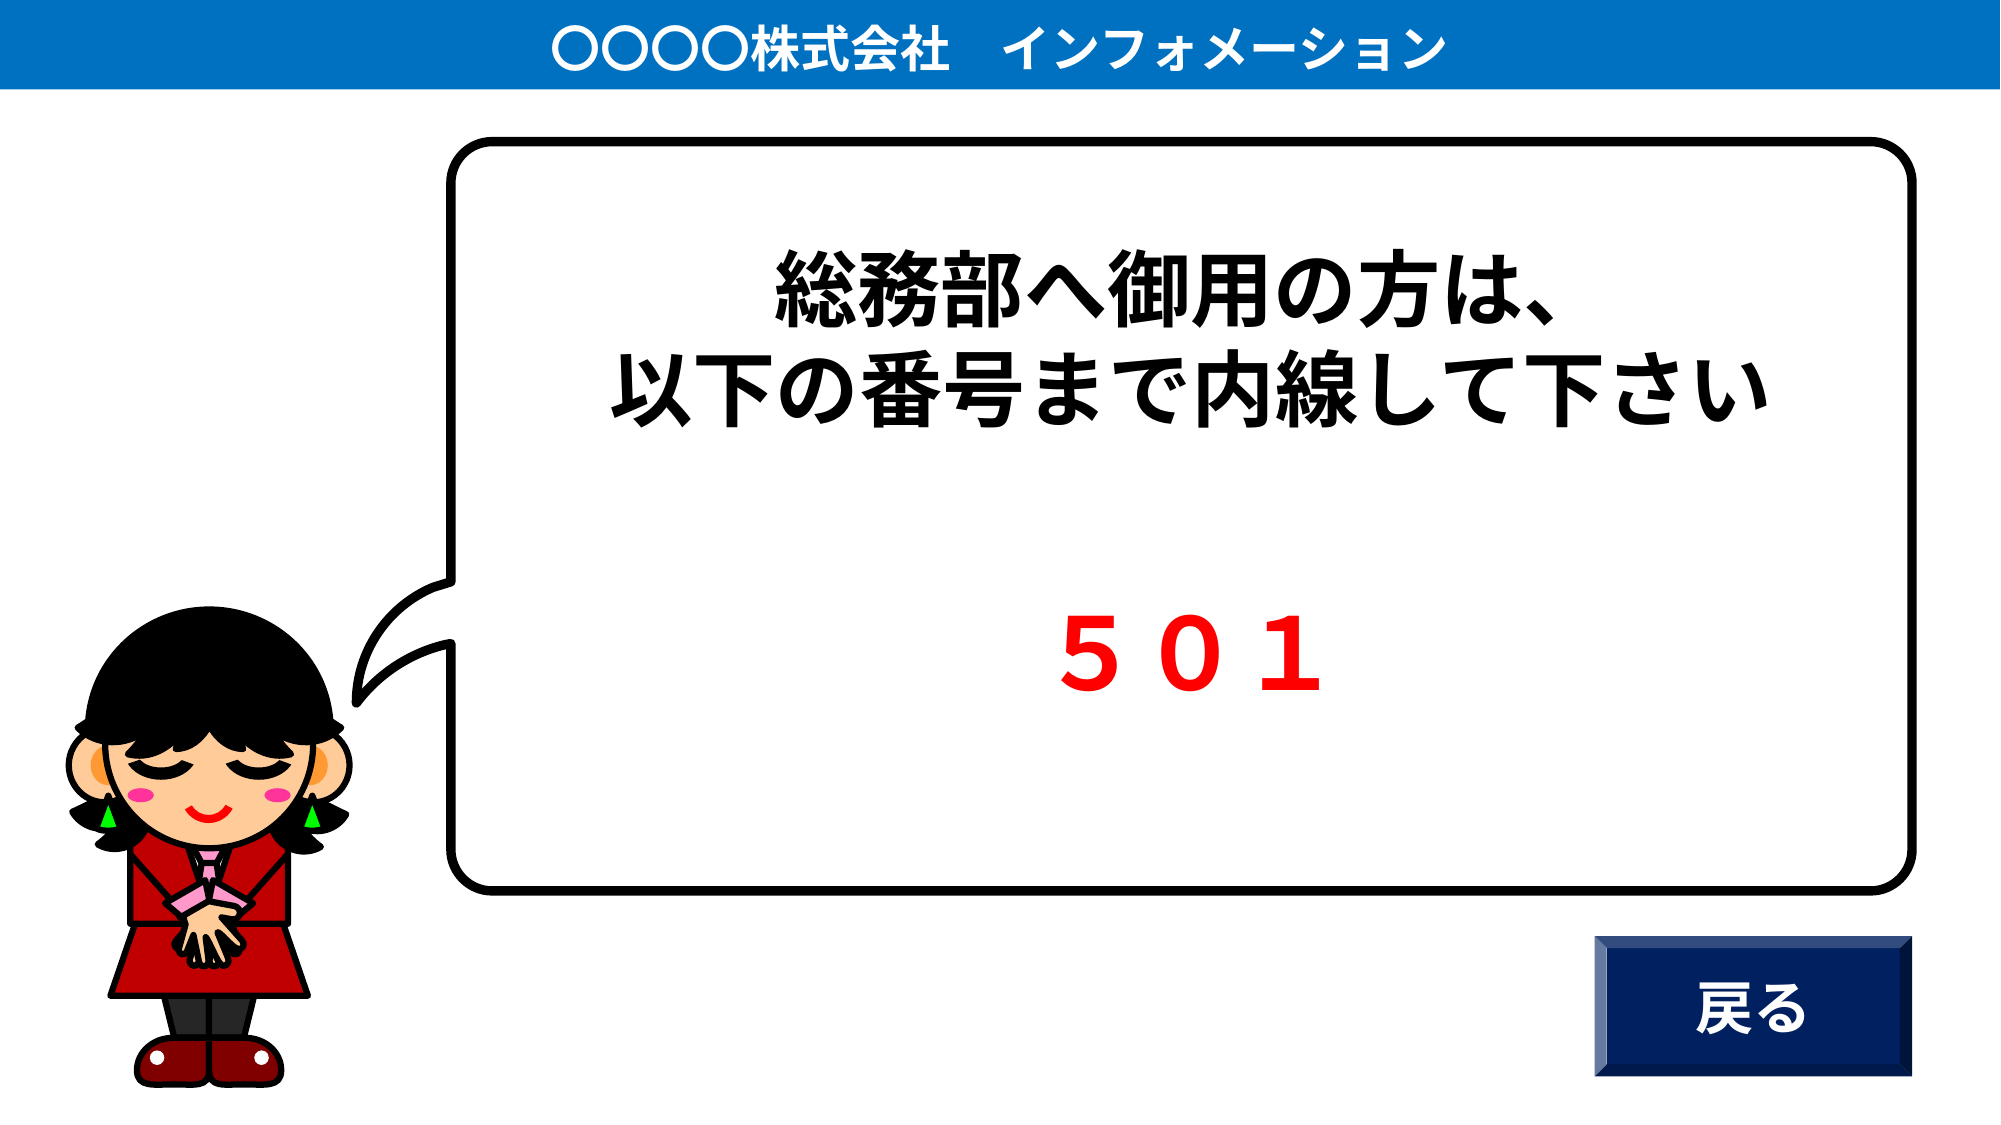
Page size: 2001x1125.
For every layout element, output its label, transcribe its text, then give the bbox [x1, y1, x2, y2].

text_box 戻る [1594, 936, 1913, 1077]
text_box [68, 609, 350, 1085]
text_box 〇〇〇〇株式会社 インフォメーション [0, 0, 2000, 90]
text_box [356, 141, 1913, 891]
text_box 総務部へ御用の方は、 以下の番号まで内線して下さい [594, 229, 1788, 445]
text_box ５０１ [1025, 583, 1356, 718]
